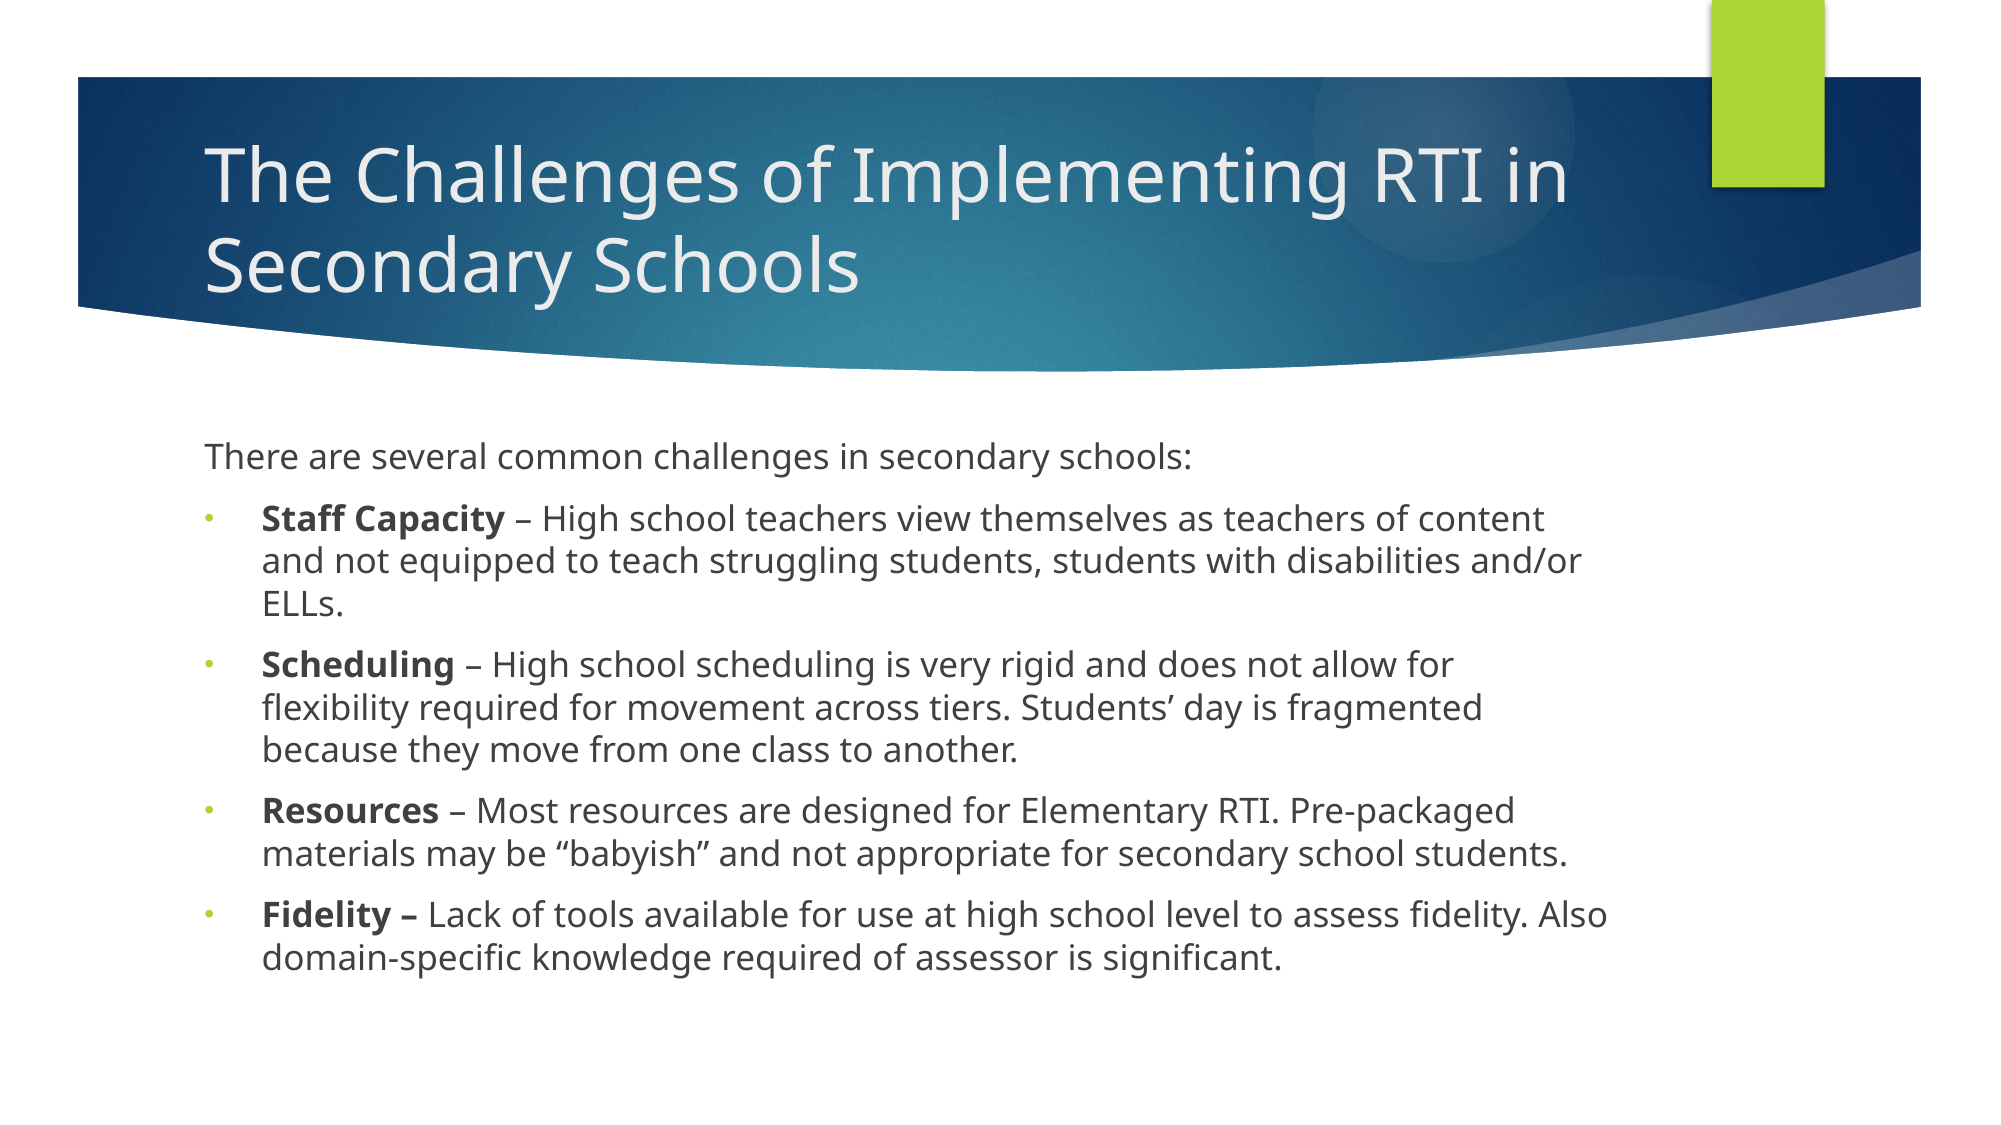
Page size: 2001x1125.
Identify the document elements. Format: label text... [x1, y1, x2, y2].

list There are several common challenges in secondary schools: Staff Capacity – High school teachers view themselves as teachers of content and not equipped to teach struggling students, students with disabilities and/or ELLs. Scheduling – High school scheduling is very rigid and does not allow for flexibility required for movement across tiers. Students’ day is fragmented because they move from one class to another. Resources – Most resources are designed for Elementary RTI. Pre-packaged materials may be “babyish” and not appropriate for secondary school students. Fidelity – Lack of tools available for use at high school level to assess fidelity. Also domain-specific knowledge required of assessor is significant. [189, 427, 1627, 988]
title The Challenges of Implementing RTI in Secondary Schools [189, 159, 1627, 276]
